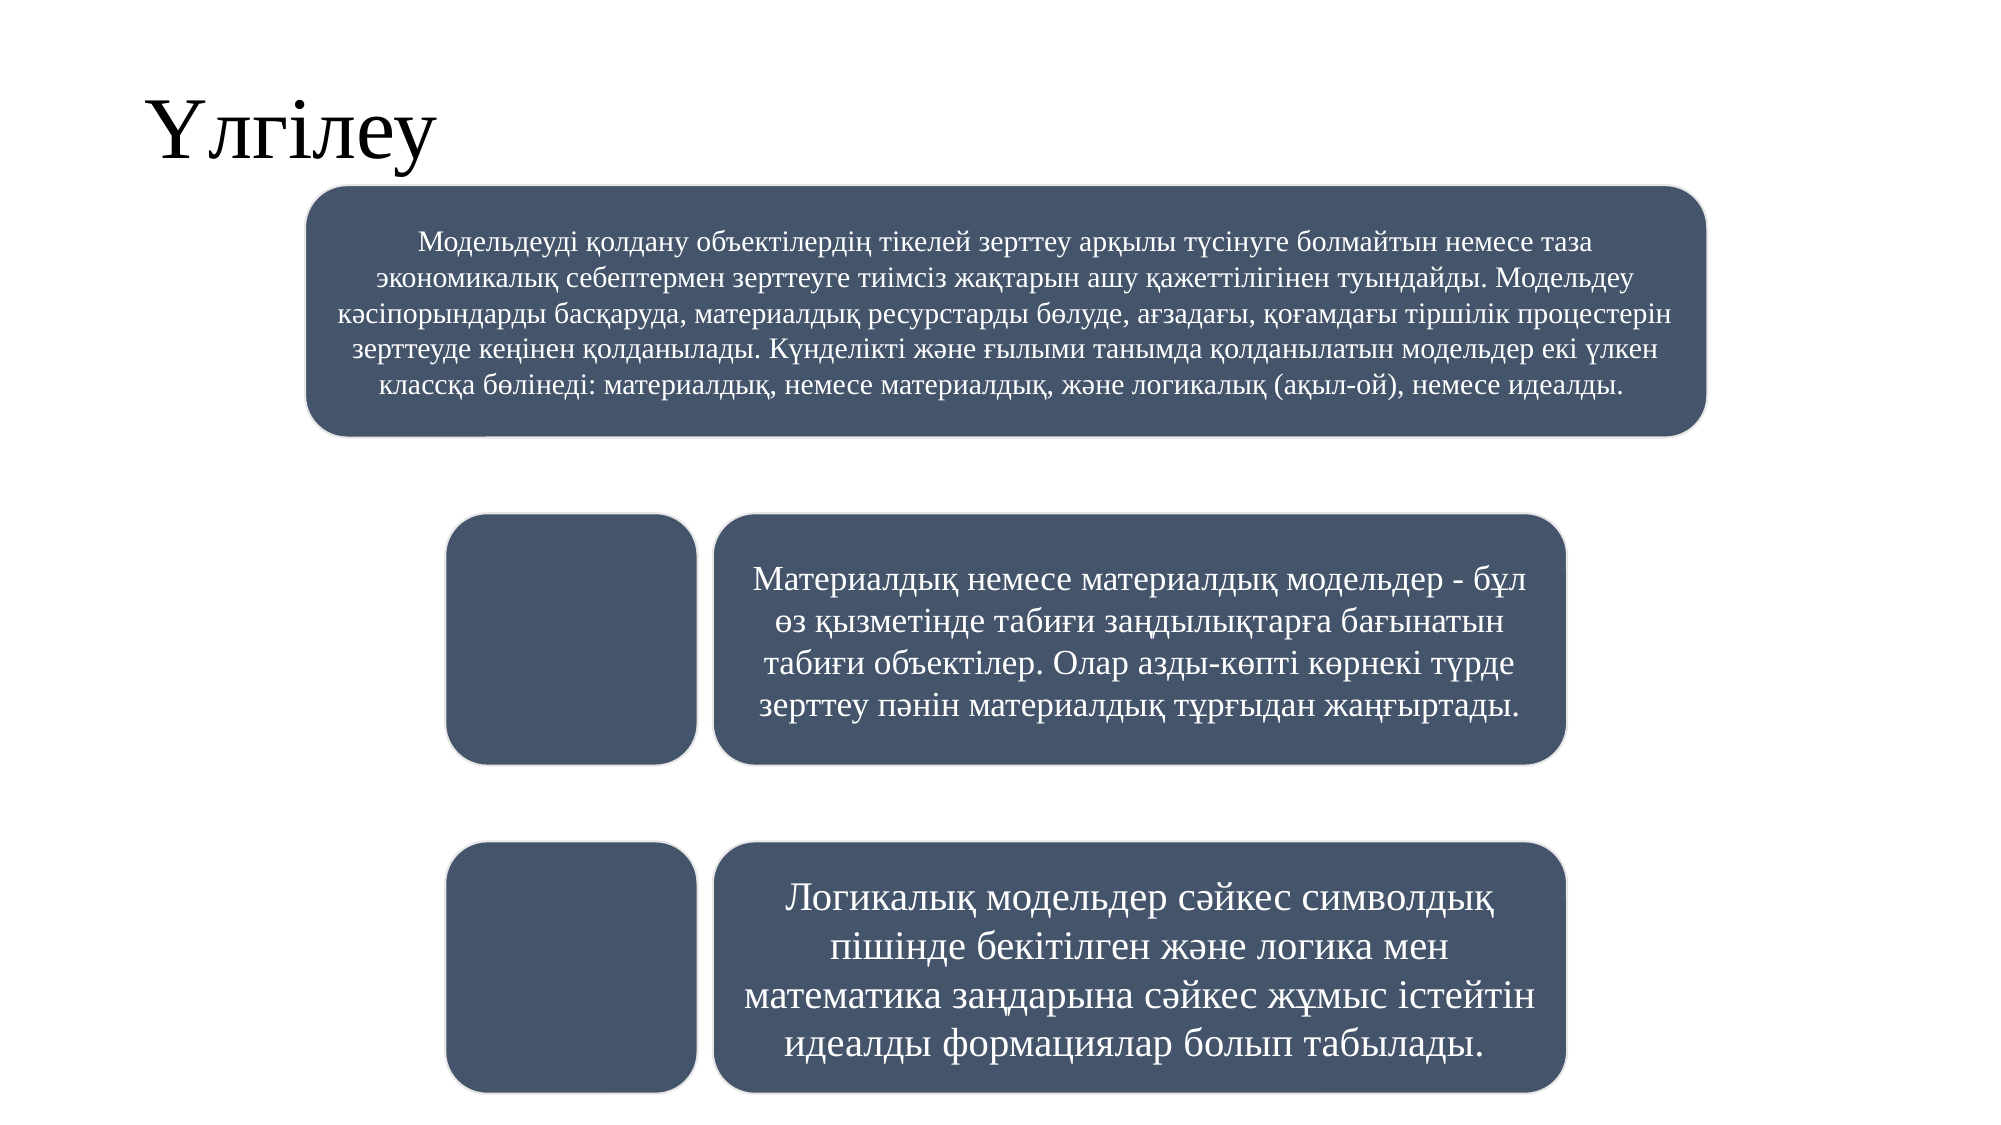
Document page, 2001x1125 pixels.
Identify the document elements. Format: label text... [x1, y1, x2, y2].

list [129, 185, 1883, 1094]
title Үлгілеу [129, 75, 1424, 185]
